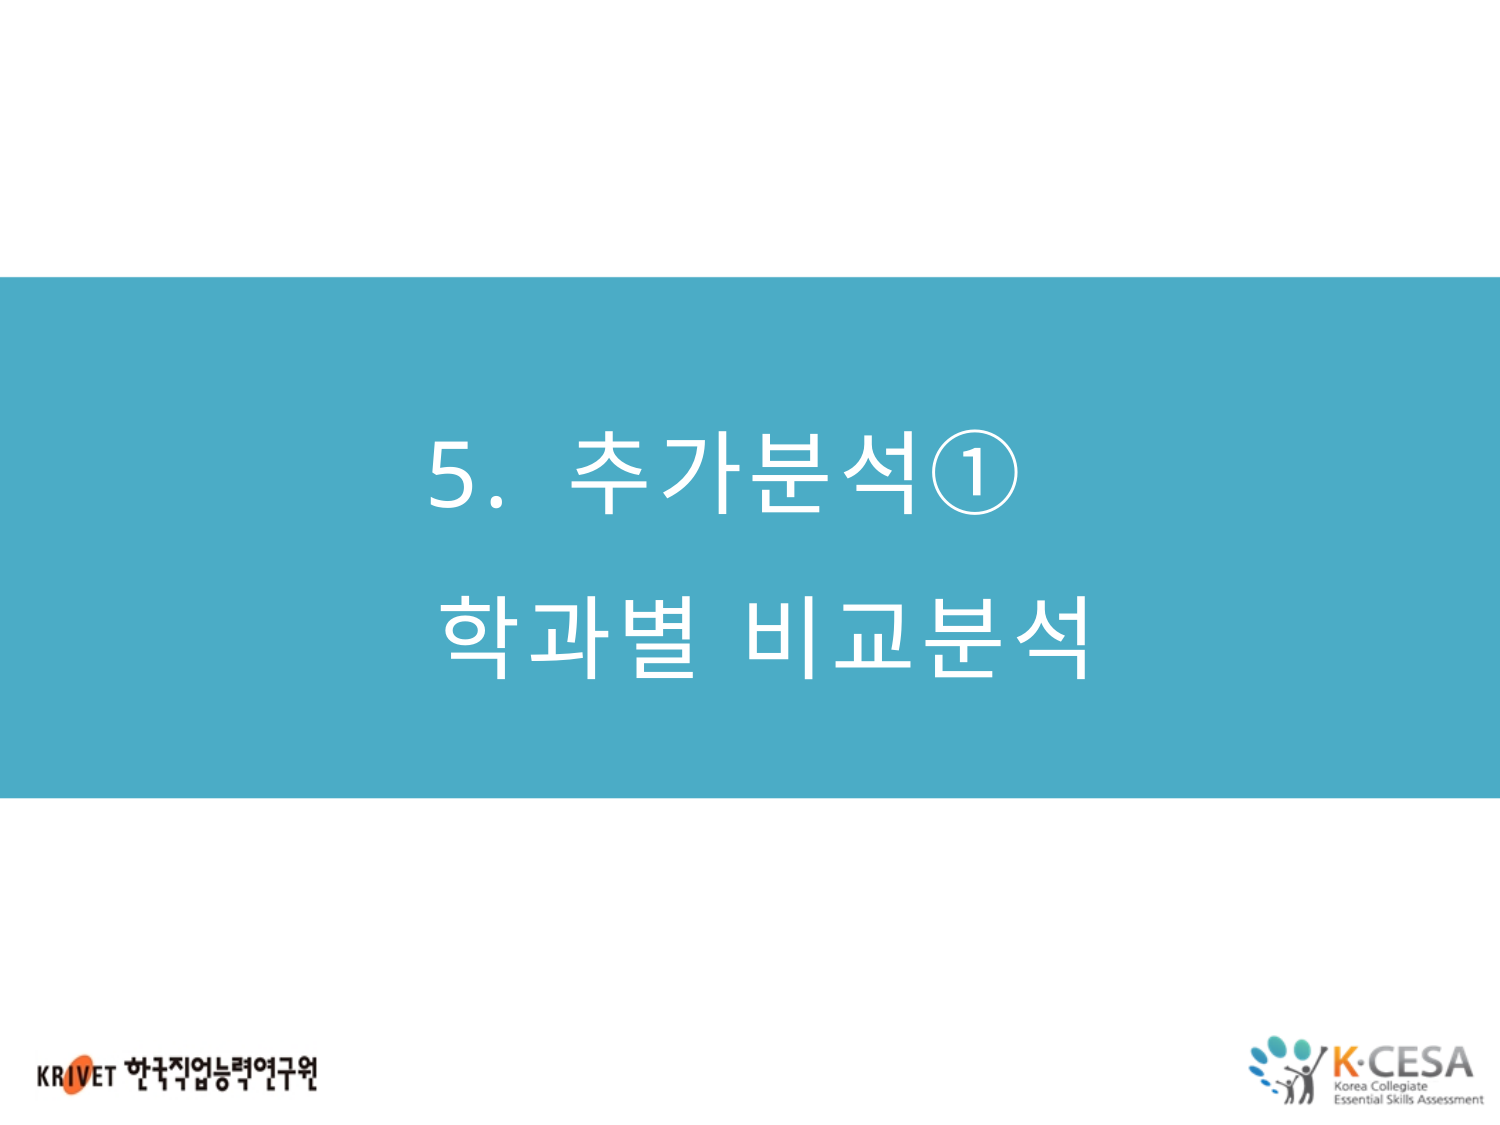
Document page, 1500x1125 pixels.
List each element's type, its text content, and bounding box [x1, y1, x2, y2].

text_box 5. 추가분석① 학과별 비교분석 [324, 353, 1124, 699]
picture [0, 0, 1500, 1125]
